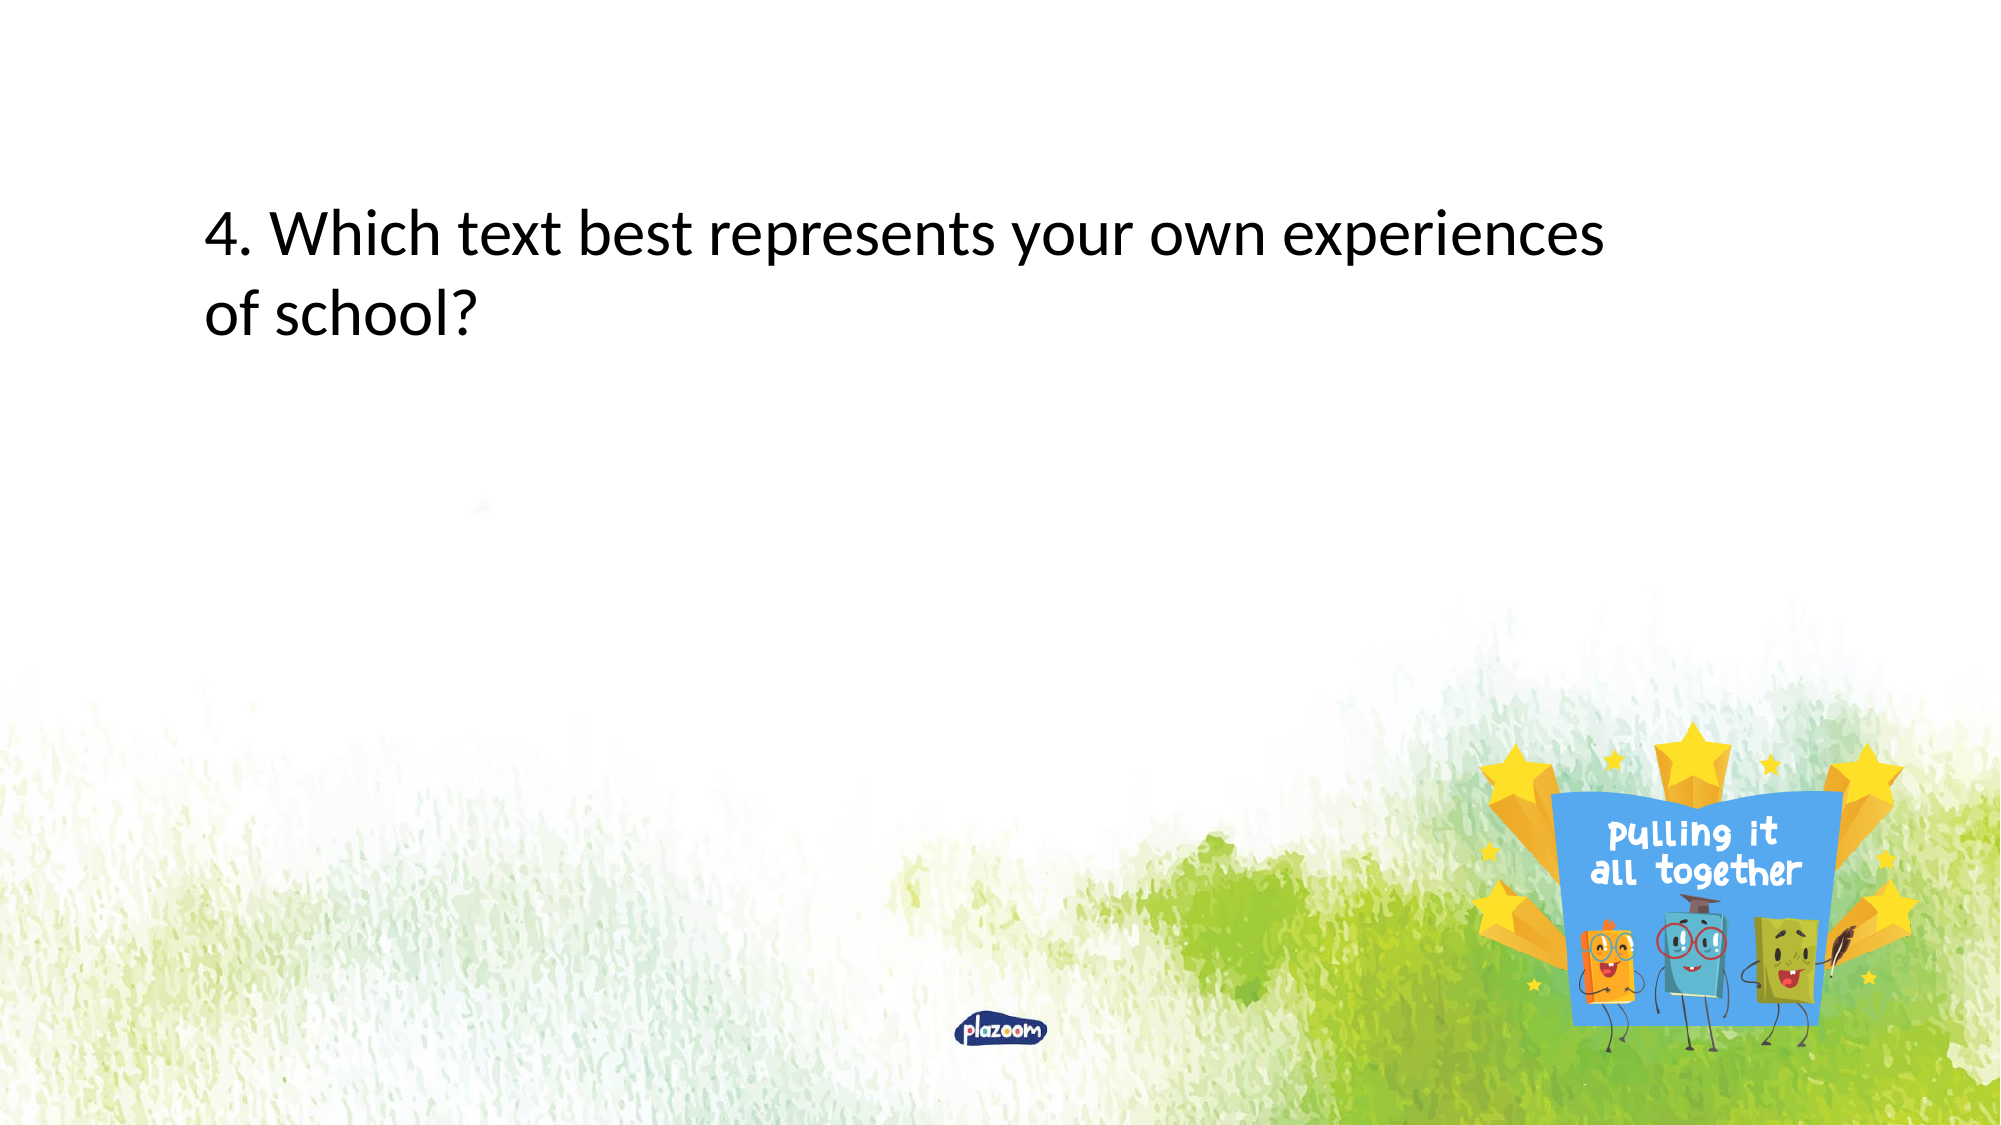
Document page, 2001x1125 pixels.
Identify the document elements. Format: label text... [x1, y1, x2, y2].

picture [0, 0, 2000, 1125]
text_box 4. Which text best represents your own experiences of school? [189, 181, 1812, 357]
